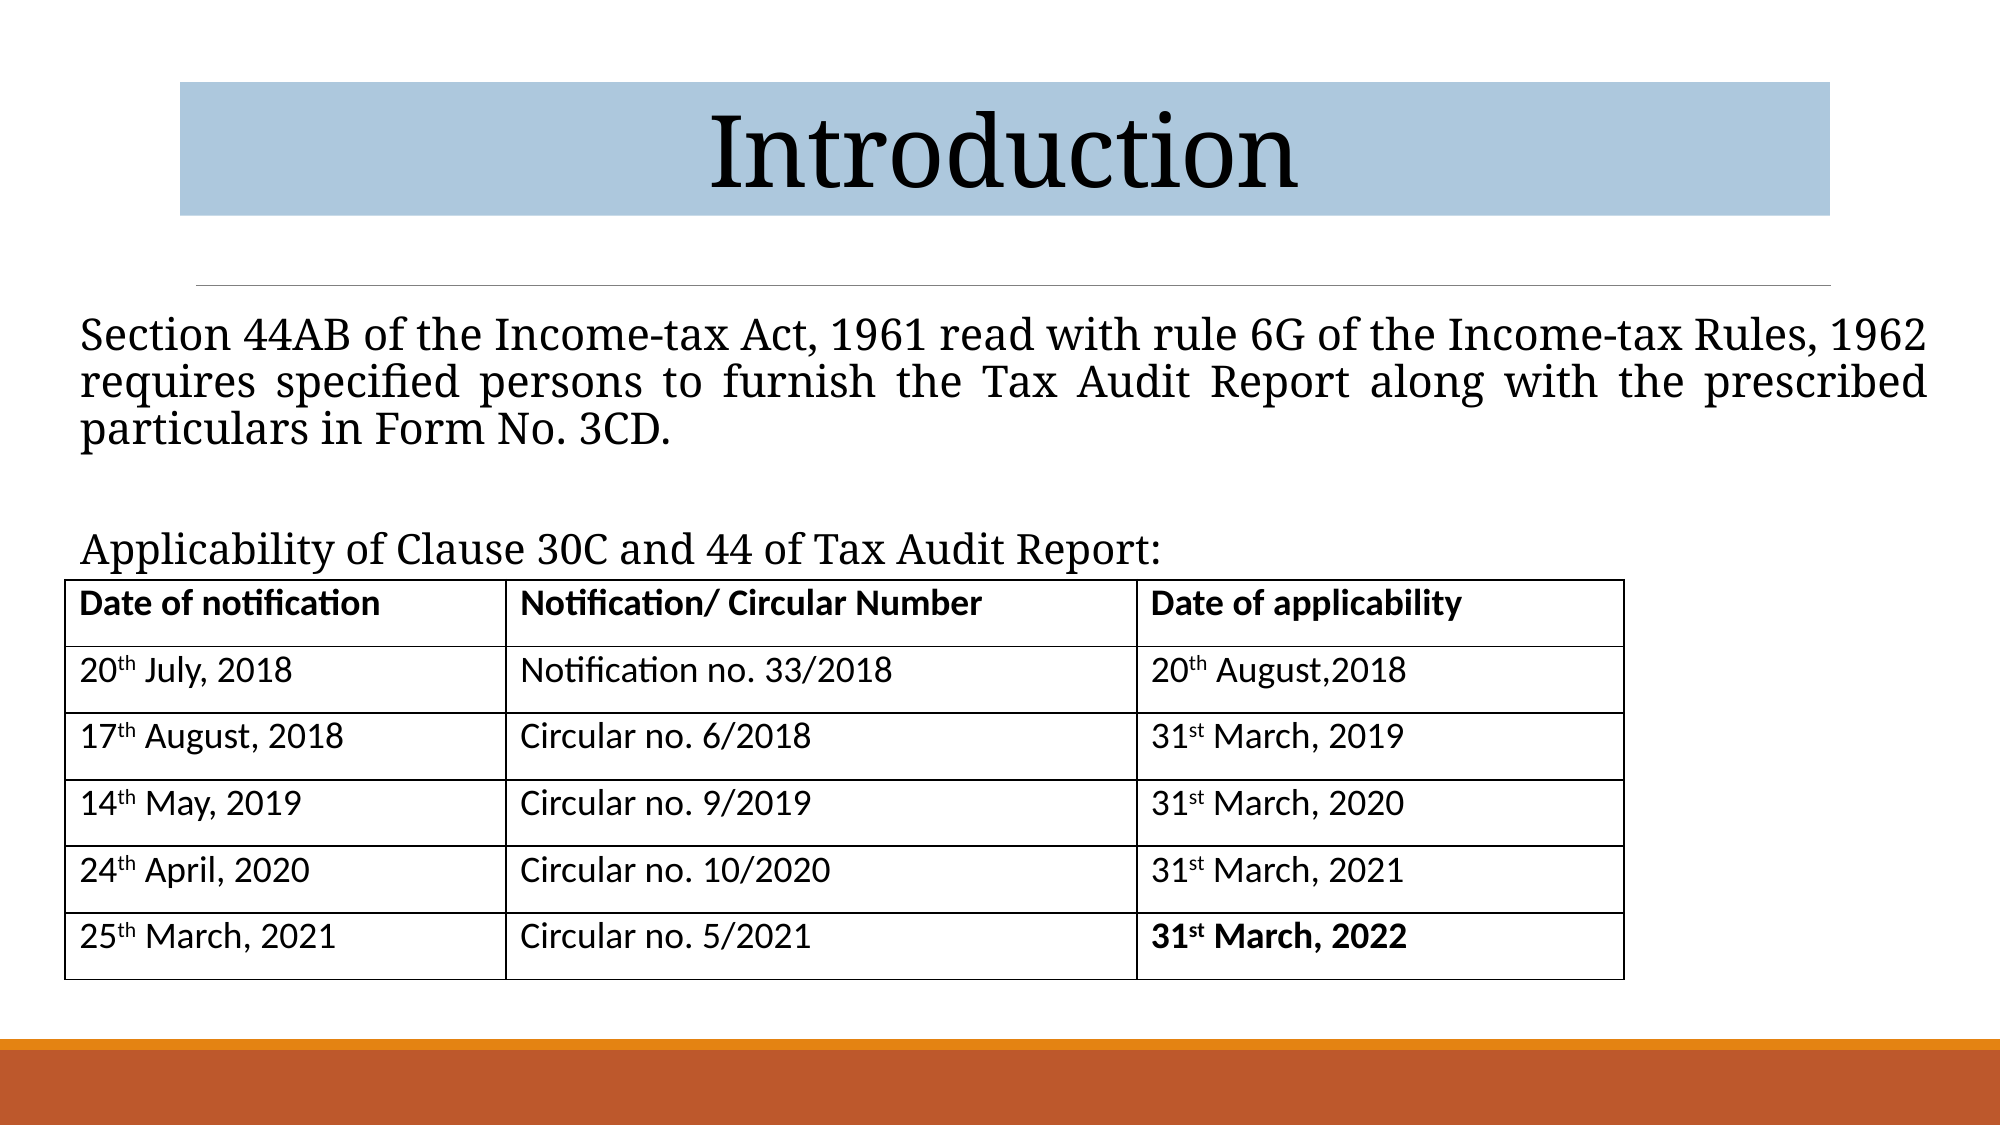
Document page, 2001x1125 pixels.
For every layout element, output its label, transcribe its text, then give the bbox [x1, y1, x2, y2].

table_cell 31st March, 2021 [1138, 847, 1623, 912]
table_header Date of notification [66, 581, 505, 646]
table_cell Circular no. 6/2018 [507, 714, 1136, 779]
table_header Date of applicability [1138, 581, 1623, 646]
table_cell 31st March, 2019 [1138, 714, 1623, 779]
table_cell 31st March, 2020 [1138, 781, 1623, 845]
list Section 44AB of the Income-tax Act, 1961 read with rule 6G of the Income-tax Rules, 1962 requires specified persons to furnish the Tax Audit Report along with the prescribed particulars in Form No. 3CD. Applicability of Clause 30C and 44 of Tax Audit Report: [65, 305, 1929, 1006]
table_cell 20th August,2018 [1138, 647, 1623, 712]
table_cell 20th July, 2018 [66, 647, 505, 712]
table_cell Circular no. 9/2019 [507, 781, 1136, 845]
title Introduction [180, 82, 1830, 216]
table_cell Circular no. 5/2021 [507, 914, 1136, 979]
table_cell 14th May, 2019 [66, 781, 505, 845]
table_header Notification/ Circular Number [507, 581, 1136, 646]
table_cell 24th April, 2020 [66, 847, 505, 912]
table_cell 25th March, 2021 [66, 914, 505, 979]
table_cell 31st March, 2022 [1138, 914, 1623, 979]
table_cell 17th August, 2018 [66, 714, 505, 779]
table_cell Notification no. 33/2018 [507, 647, 1136, 712]
table_cell Circular no. 10/2020 [507, 847, 1136, 912]
